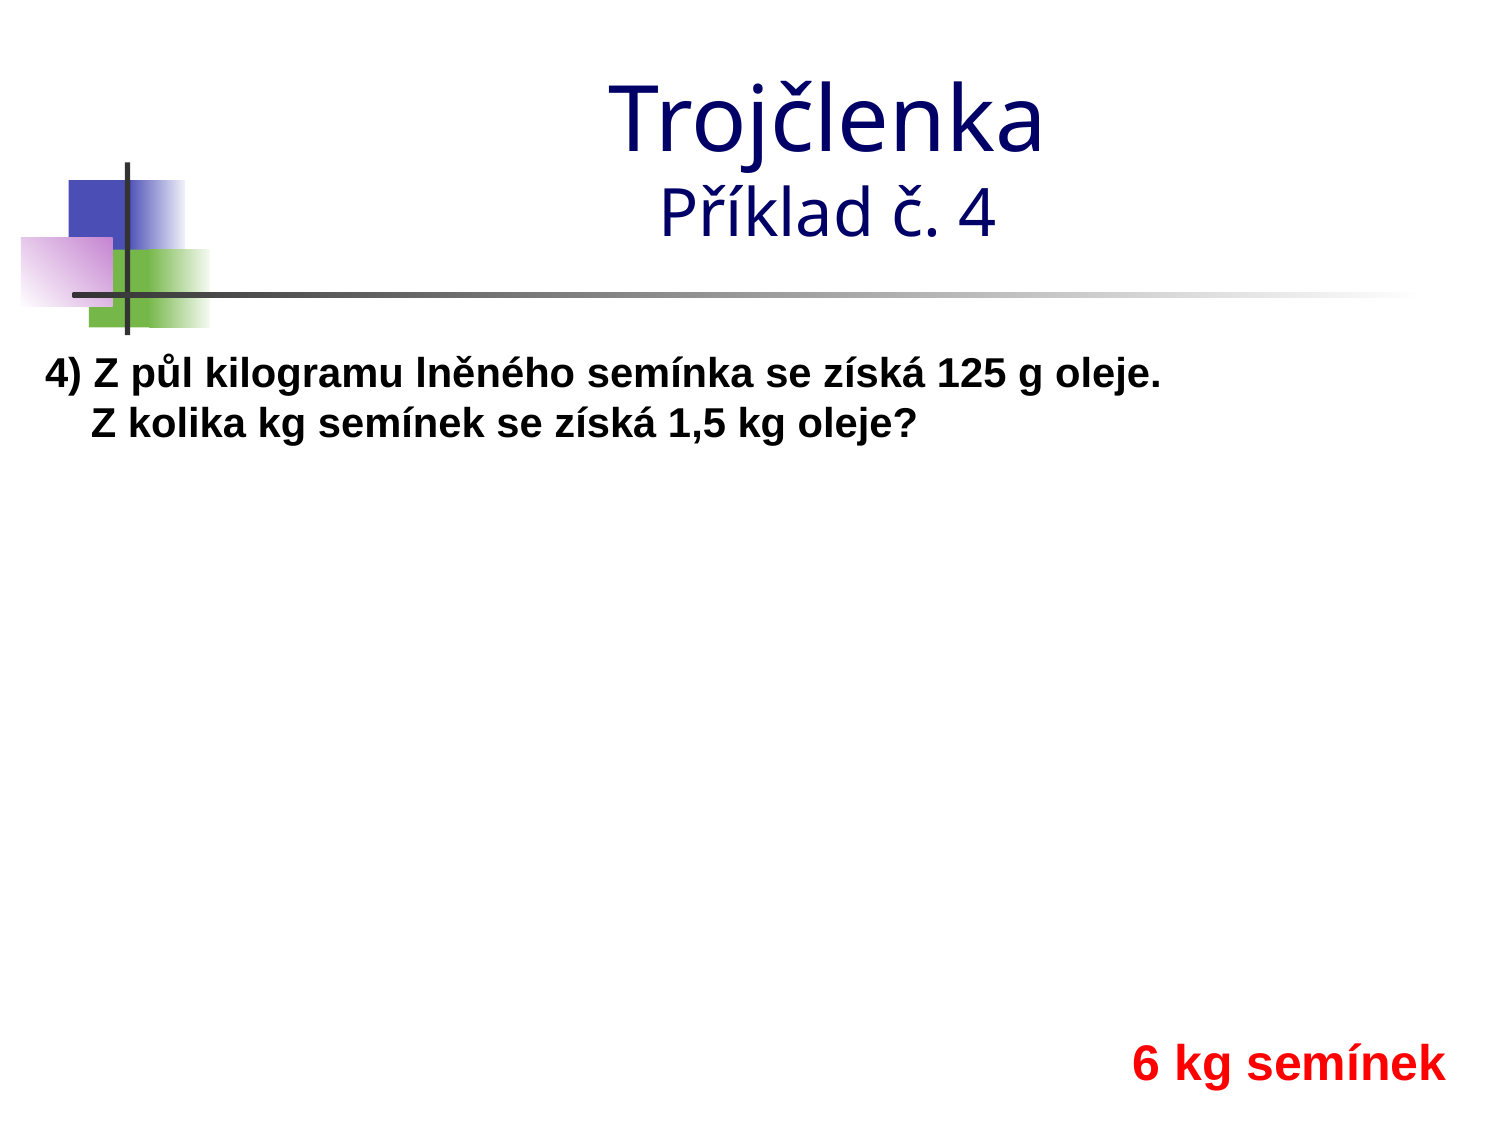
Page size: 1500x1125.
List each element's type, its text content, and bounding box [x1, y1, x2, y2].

text_box 4) Z půl kilogramu lněného semínka se získá 125 g oleje. Z kolika kg semínek se získá 1,5 kg oleje? [30, 338, 1448, 453]
text_box 6 kg semínek [1118, 1023, 1462, 1099]
title Trojčlenka Příklad č. 4 [188, 34, 1468, 276]
